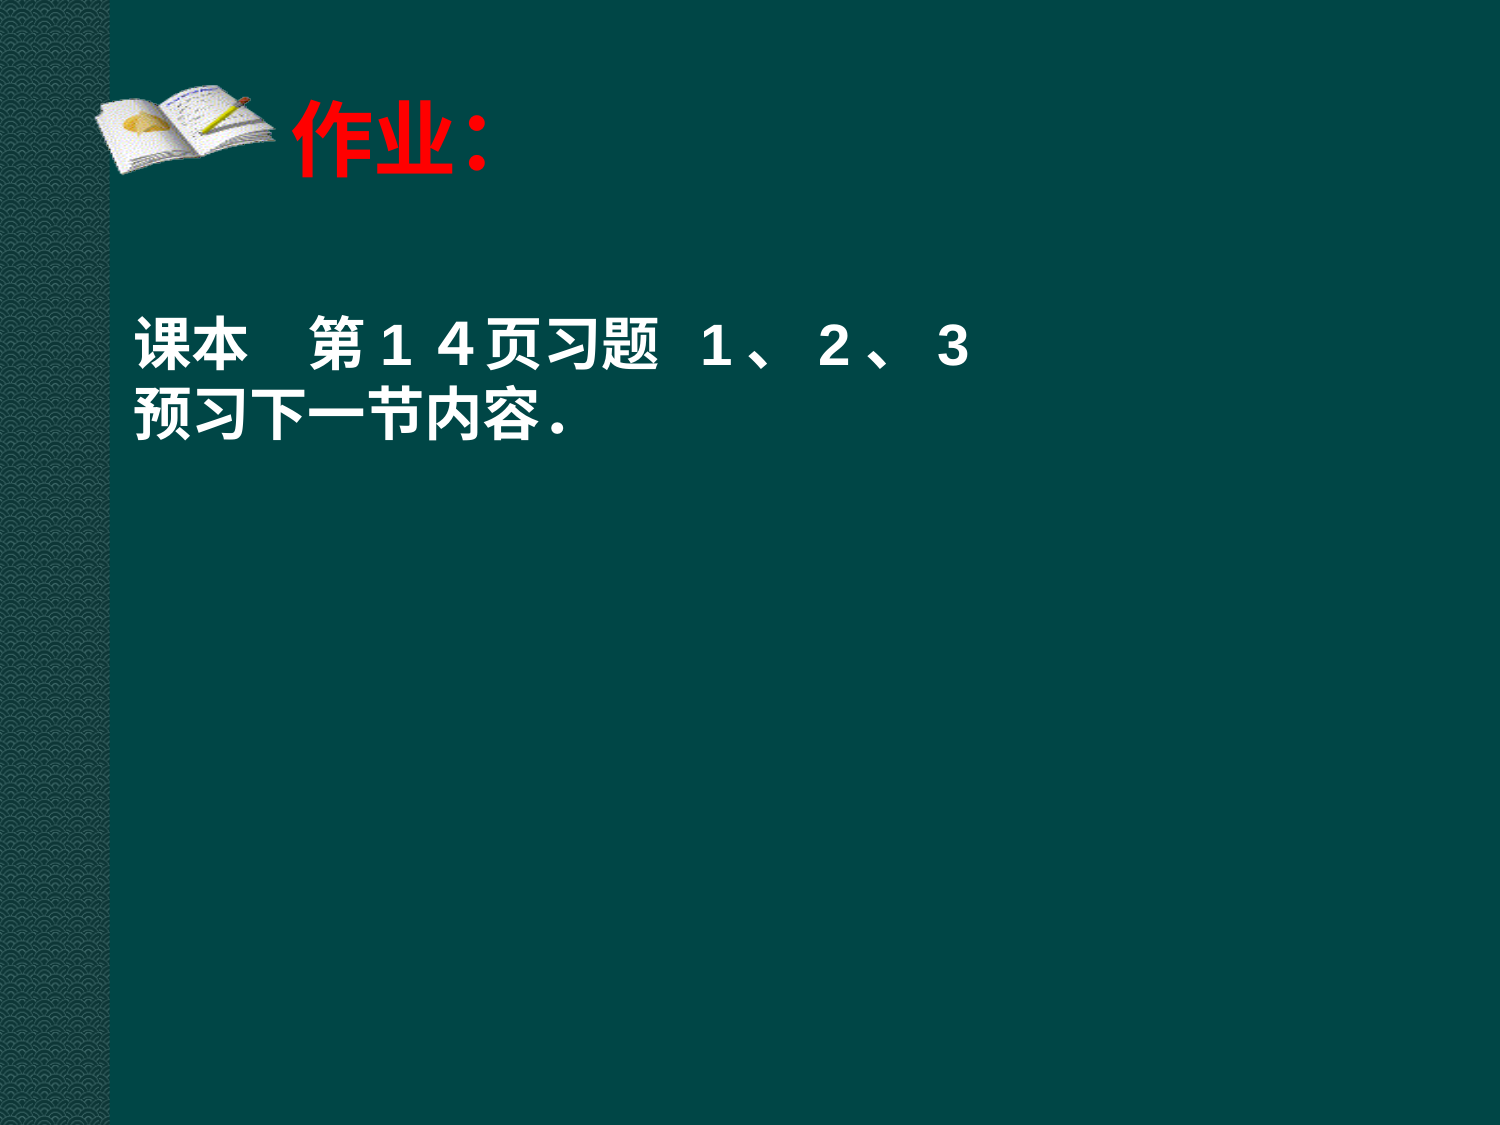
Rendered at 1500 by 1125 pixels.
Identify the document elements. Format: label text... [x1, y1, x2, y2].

text_box 作业： [309, 79, 555, 194]
text_box 课本 第1４页习题 1、2、3 预习下一节内容． [118, 299, 985, 455]
picture [0, 0, 290, 1125]
